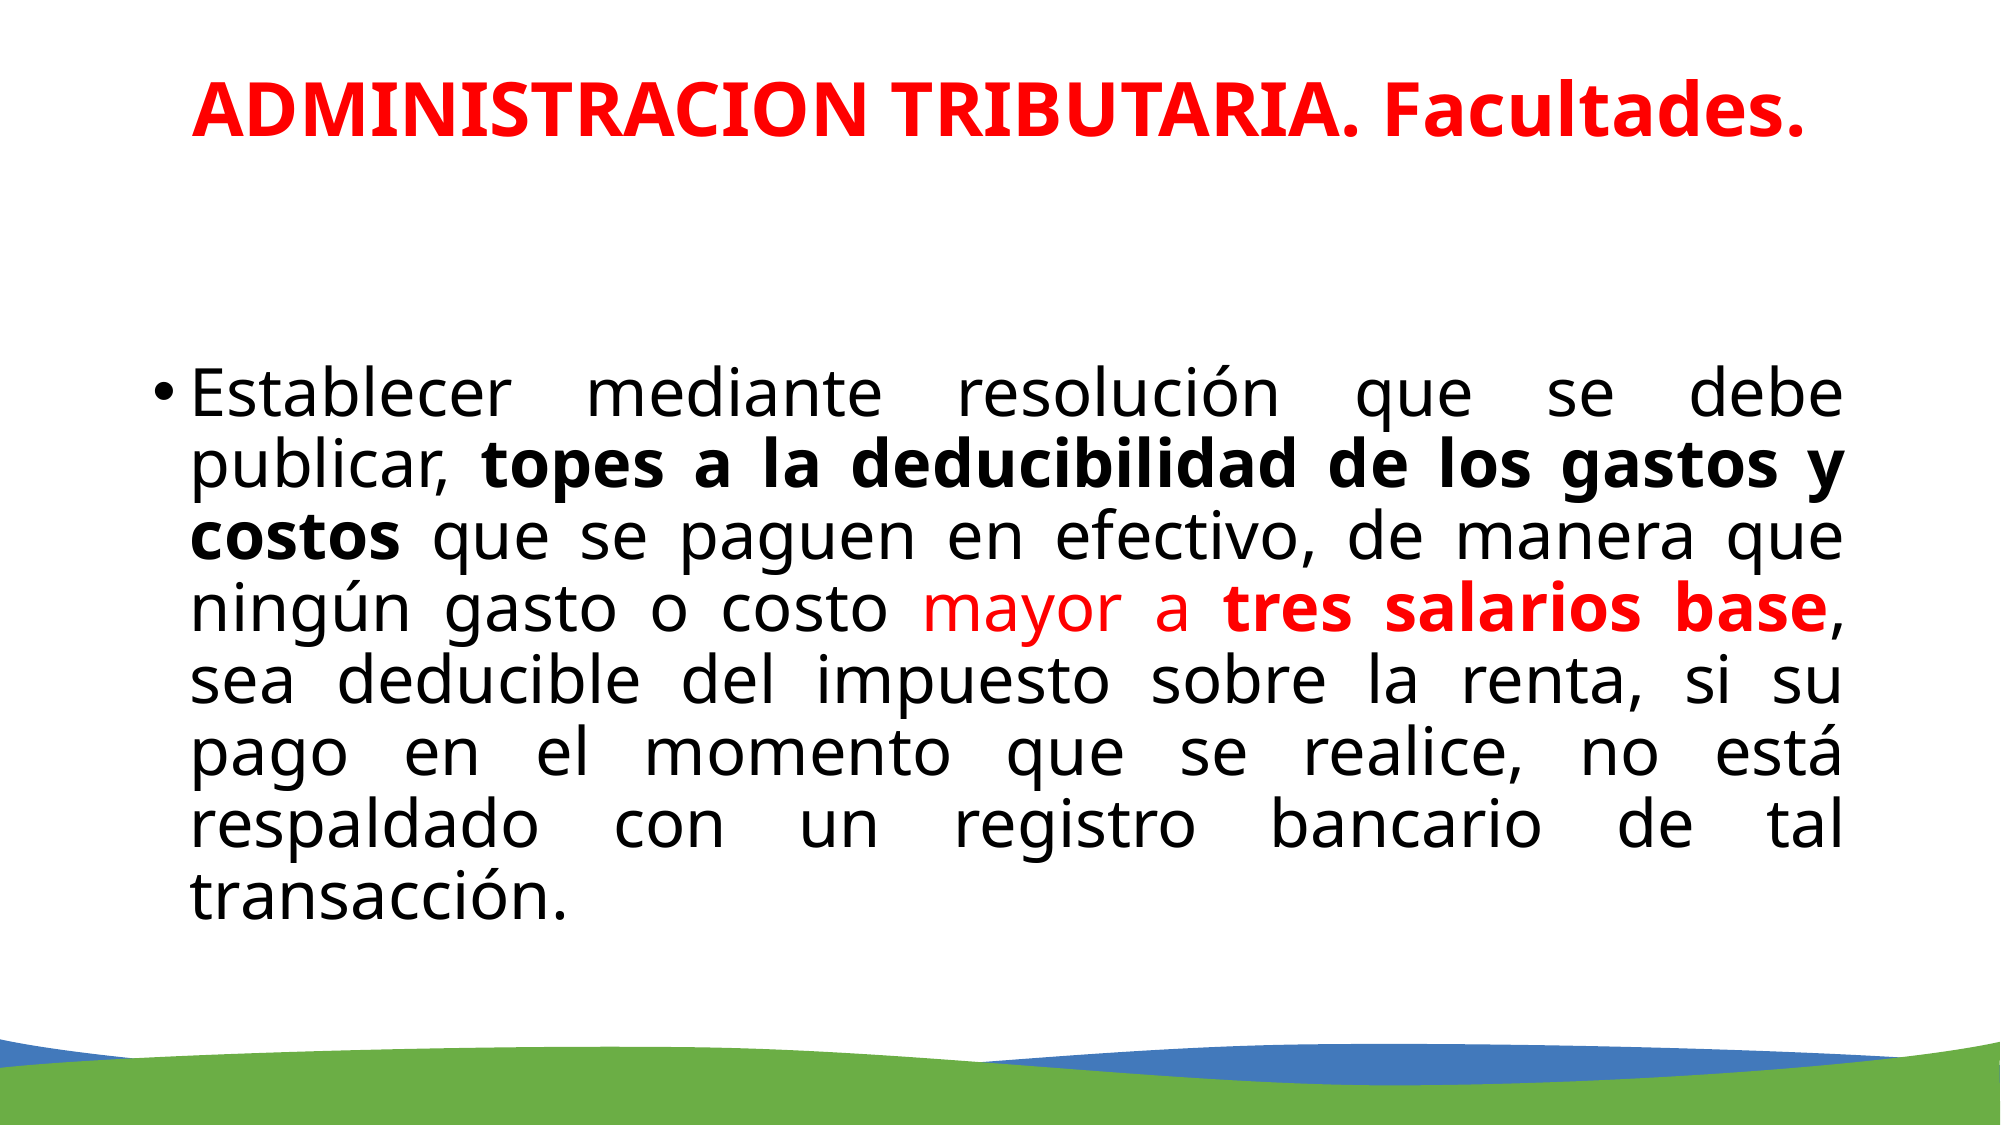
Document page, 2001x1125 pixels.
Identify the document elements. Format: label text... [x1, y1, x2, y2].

list Establecer mediante resolución que se debe publicar, topes a la deducibilidad de los gastos y costos que se paguen en efectivo, de manera que ningún gasto o costo mayor a tres salarios base, sea deducible del impuesto sobre la renta, si su pago en el momento que se realice, no está respaldado con un registro bancario de tal transacción. [137, 250, 1863, 964]
title ADMINISTRACION TRIBUTARIA. Facultades. [137, 59, 1863, 164]
